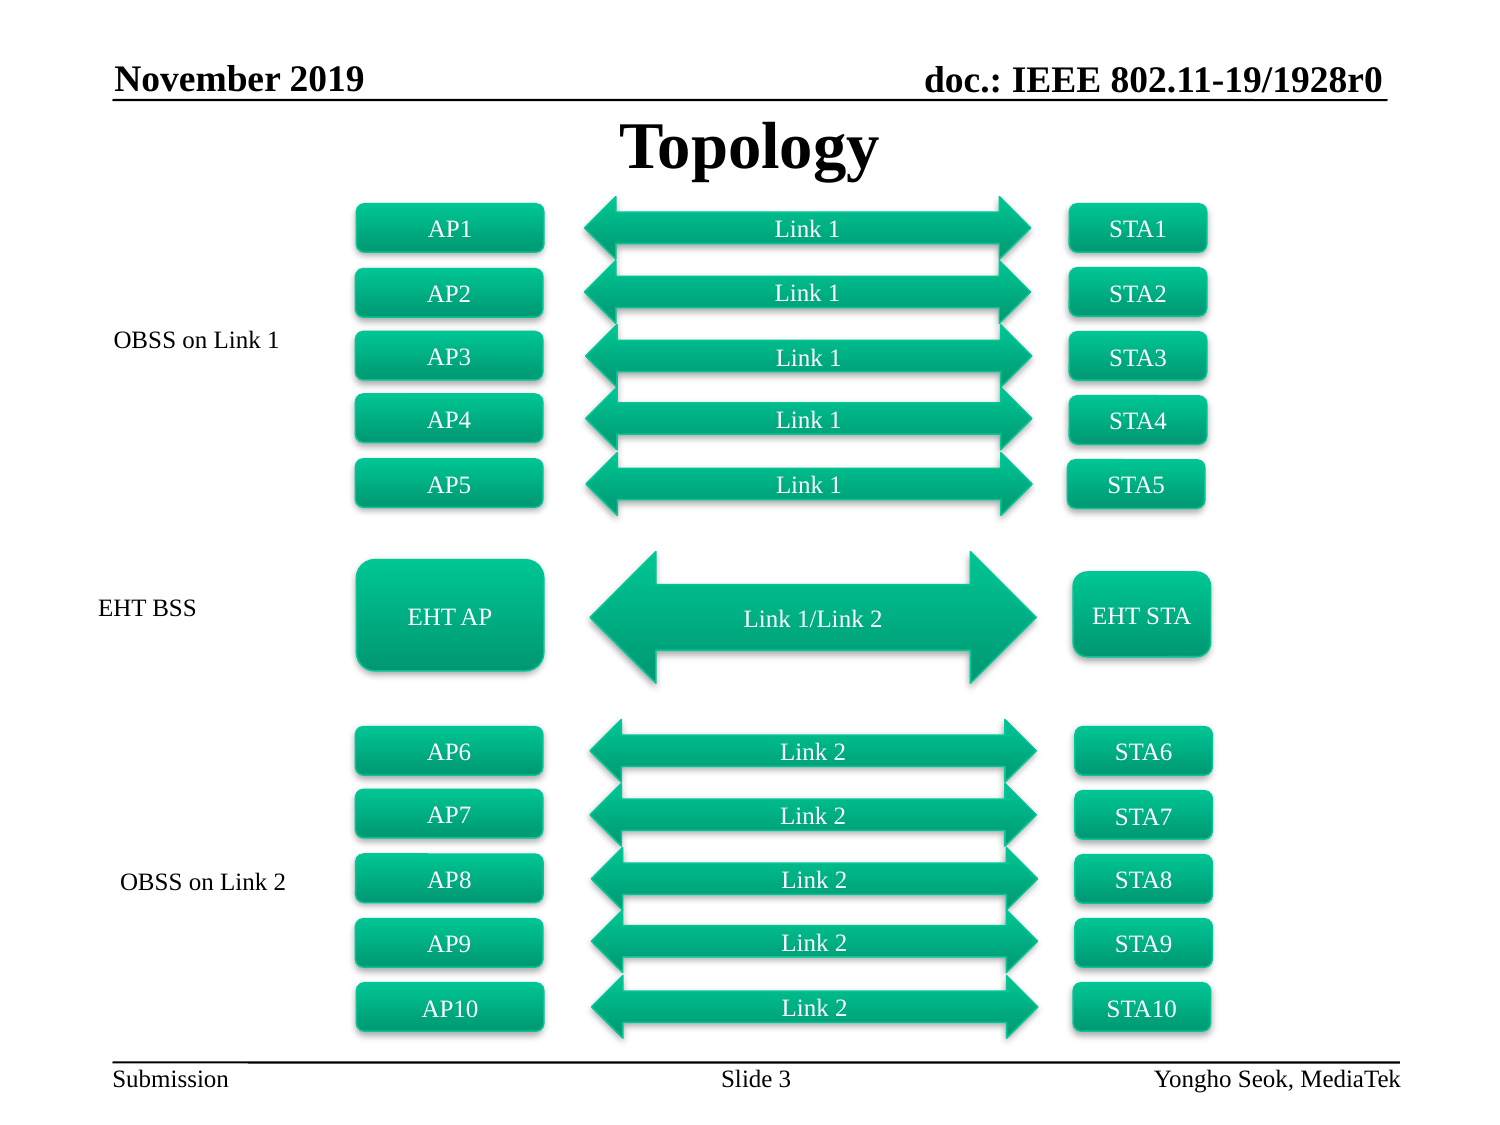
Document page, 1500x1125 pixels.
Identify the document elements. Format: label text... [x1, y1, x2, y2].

text_box AP5 [354, 458, 544, 509]
text_box STA9 [1074, 917, 1214, 968]
text_box STA2 [1068, 266, 1208, 318]
title Topology [74, 70, 1426, 221]
text_box Link 1 [585, 386, 1033, 451]
text_box EHT STA [1072, 571, 1212, 658]
text_box Link 1 [585, 452, 1033, 516]
text_box STA5 [1066, 458, 1206, 510]
text_box STA3 [1068, 330, 1208, 382]
text_box EHT AP [355, 558, 545, 672]
text_box OBSS on Link 2 [105, 858, 302, 903]
slide_number Slide 3 [720, 1061, 792, 1093]
text_box Link 1 [583, 195, 1032, 260]
text_box Link 2 [590, 909, 1039, 974]
text_box Link 1/Link 2 [589, 550, 1037, 684]
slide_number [114, 53, 423, 100]
text_box AP2 [354, 267, 544, 318]
text_box Link 2 [589, 718, 1037, 783]
text_box AP3 [354, 330, 544, 381]
text_box STA10 [1072, 981, 1212, 1032]
text_box Link 2 [590, 846, 1039, 910]
text_box AP7 [354, 788, 544, 839]
text_box STA7 [1074, 789, 1214, 840]
text_box STA8 [1074, 853, 1214, 904]
text_box STA1 [1068, 202, 1208, 253]
text_box Link 1 [583, 260, 1032, 324]
text_box AP9 [354, 917, 544, 968]
text_box AP6 [354, 725, 544, 776]
text_box AP10 [355, 981, 545, 1032]
text_box AP1 [355, 202, 545, 253]
text_box AP4 [354, 393, 544, 444]
text_box AP8 [354, 853, 544, 904]
text_box OBSS on Link 1 [98, 316, 295, 361]
text_box STA6 [1074, 725, 1214, 776]
footer Yongho Seok, MediaTek [878, 1061, 1402, 1093]
text_box STA4 [1068, 394, 1208, 446]
text_box Link 2 [589, 782, 1037, 847]
text_box Link 2 [591, 974, 1039, 1039]
text_box EHT BSS [83, 584, 213, 629]
text_box Link 1 [585, 324, 1033, 387]
